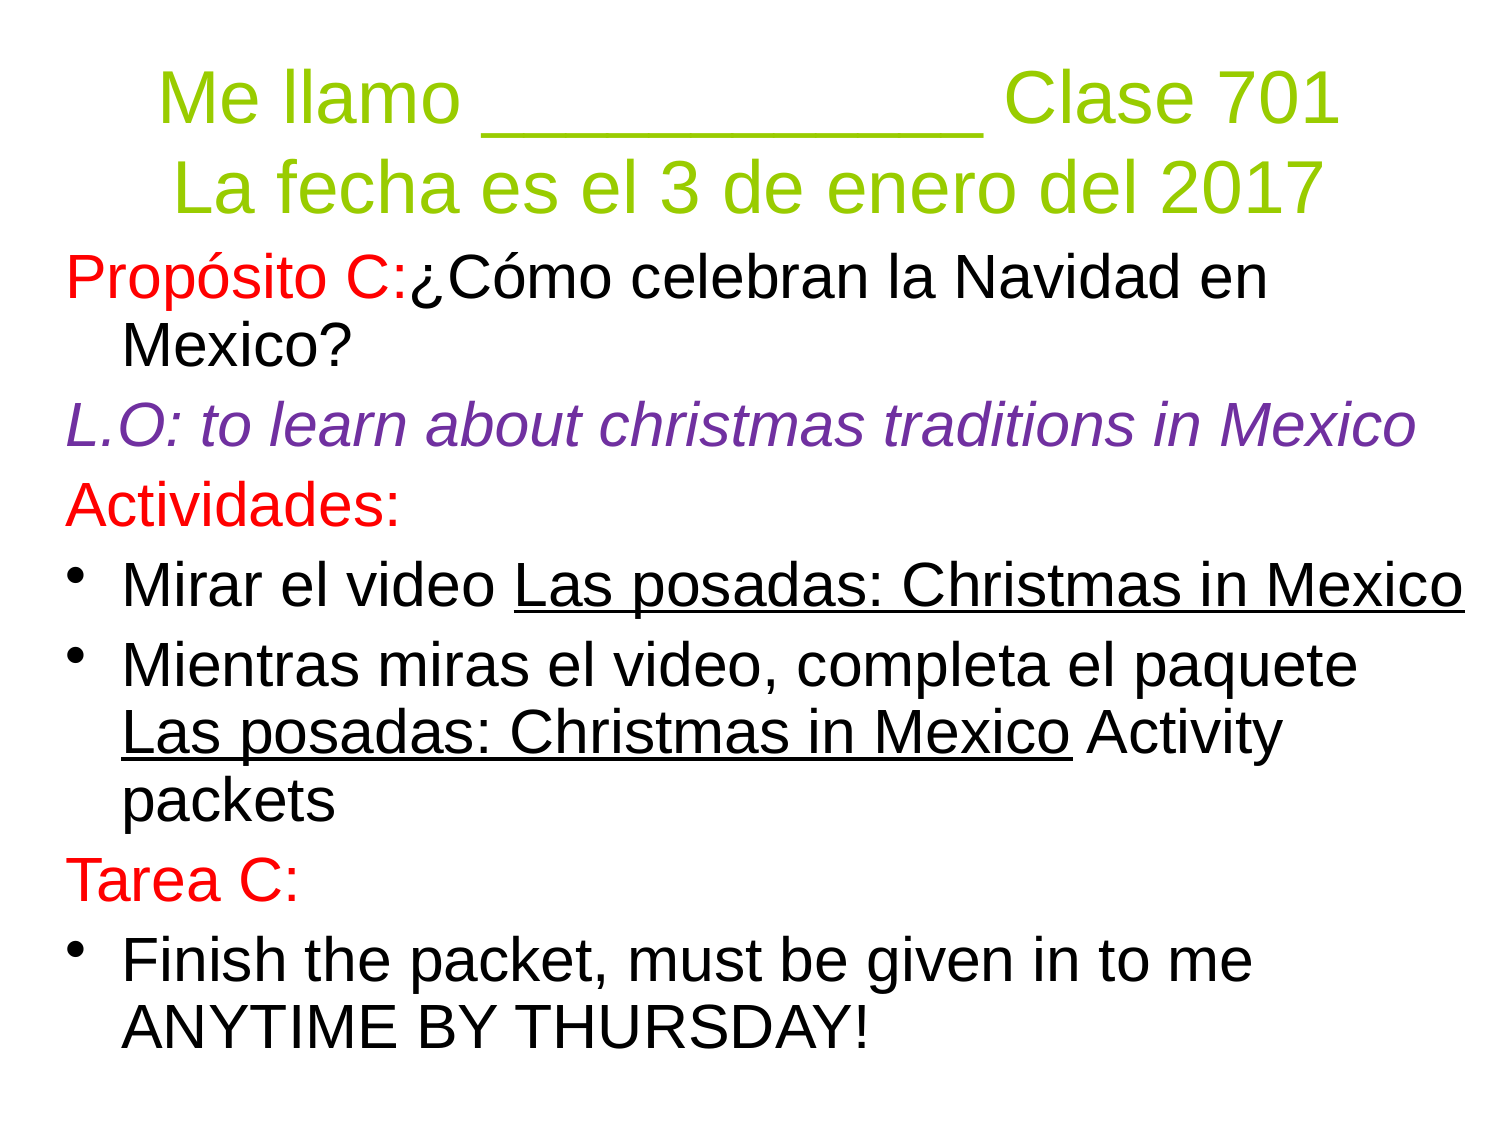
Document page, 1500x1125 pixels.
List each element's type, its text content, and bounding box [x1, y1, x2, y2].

list Propósito C:¿Cómo celebran la Navidad en Mexico? L.O: to learn about christmas traditions in Mexico Actividades: Mirar el video Las posadas: Christmas in Mexico Mientras miras el video, completa el paquete Las posadas: Christmas in Mexico Activity packets Tarea C: Finish the packet, must be given in to me ANYTIME BY THURSDAY! [50, 237, 1488, 1075]
title Me llamo ____________ Clase 701 La fecha es el 3 de enero del 2017 [0, 45, 1500, 233]
